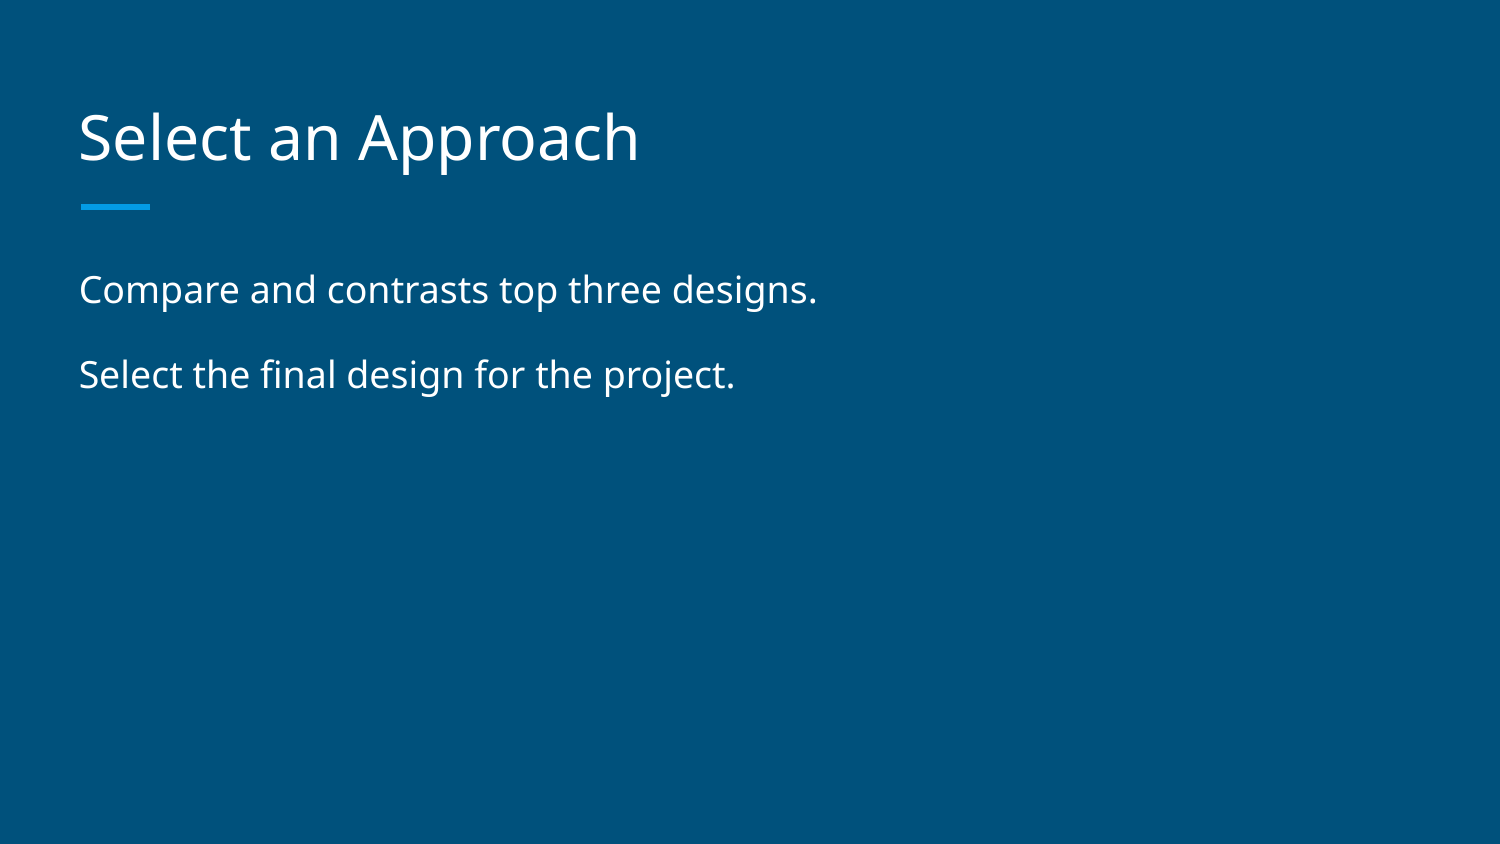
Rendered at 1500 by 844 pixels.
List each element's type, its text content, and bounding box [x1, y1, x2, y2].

title Select an Approach [63, 75, 1437, 188]
list Compare and contrasts top three designs. Select the final design for the project. [63, 244, 1437, 750]
